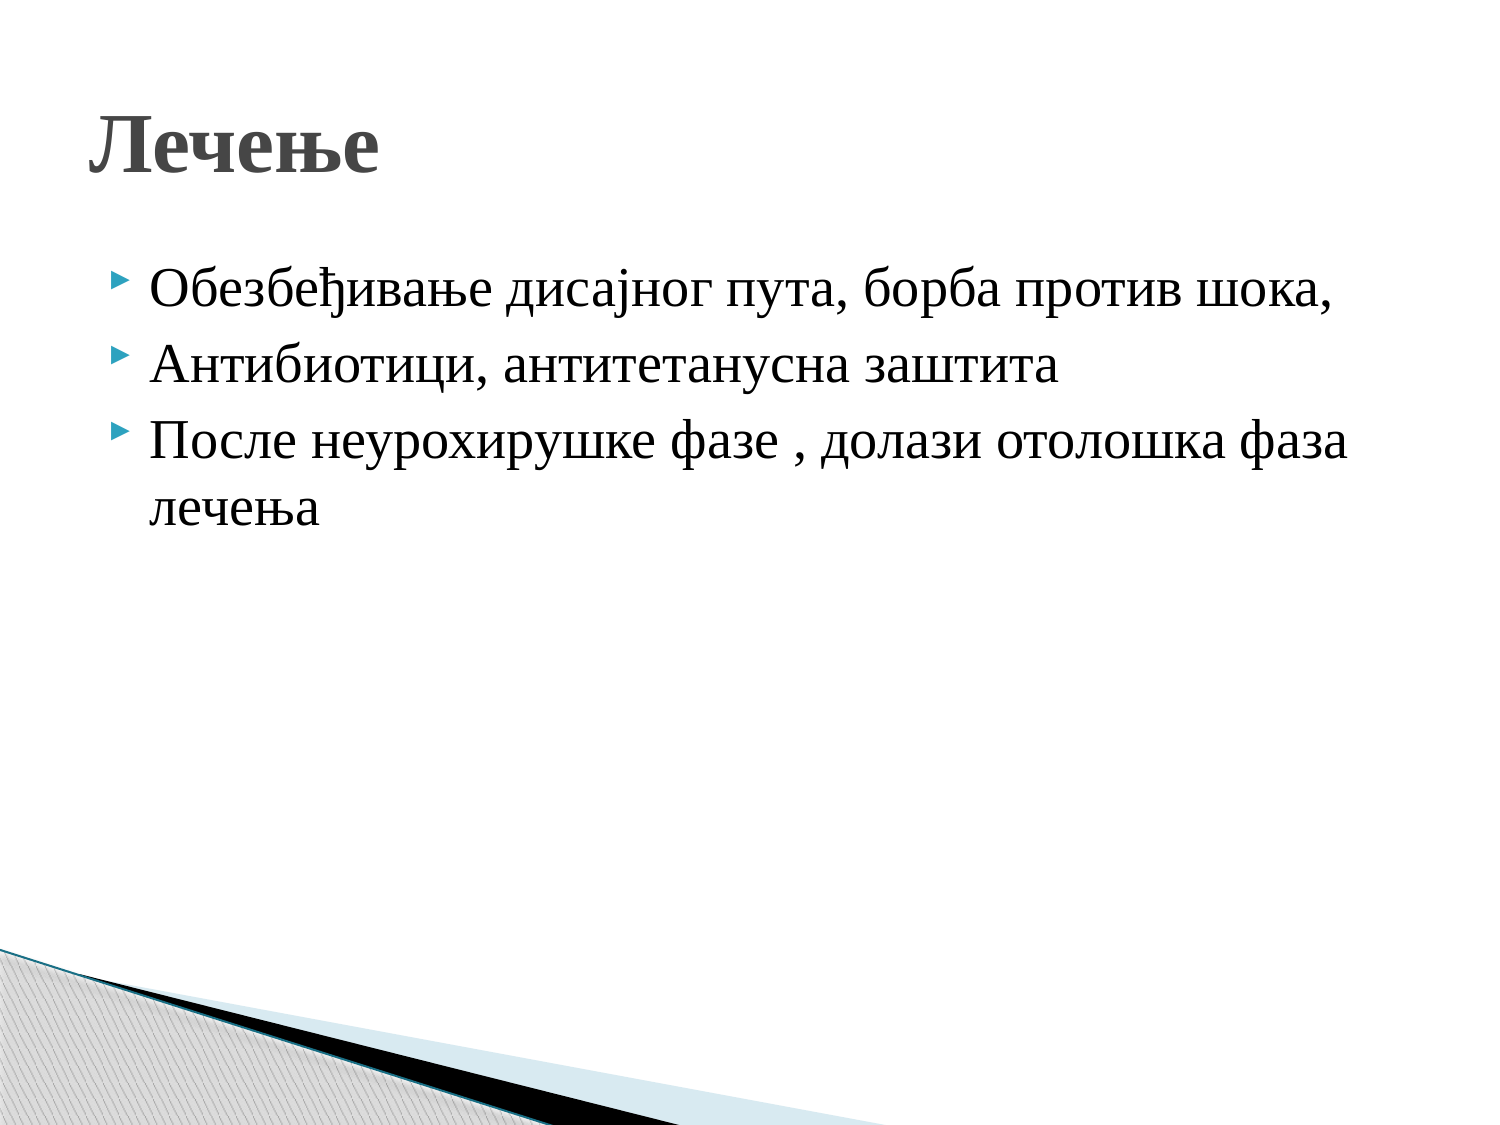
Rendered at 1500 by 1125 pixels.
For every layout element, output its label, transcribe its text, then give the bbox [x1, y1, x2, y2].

title Лечење [75, 45, 1425, 233]
list Обезбеђивање дисајног пута, борба против шока, Антибиотици, антитетанусна заштита После неурохирушке фазе , долази отолошка фаза лечења [74, 242, 1426, 986]
